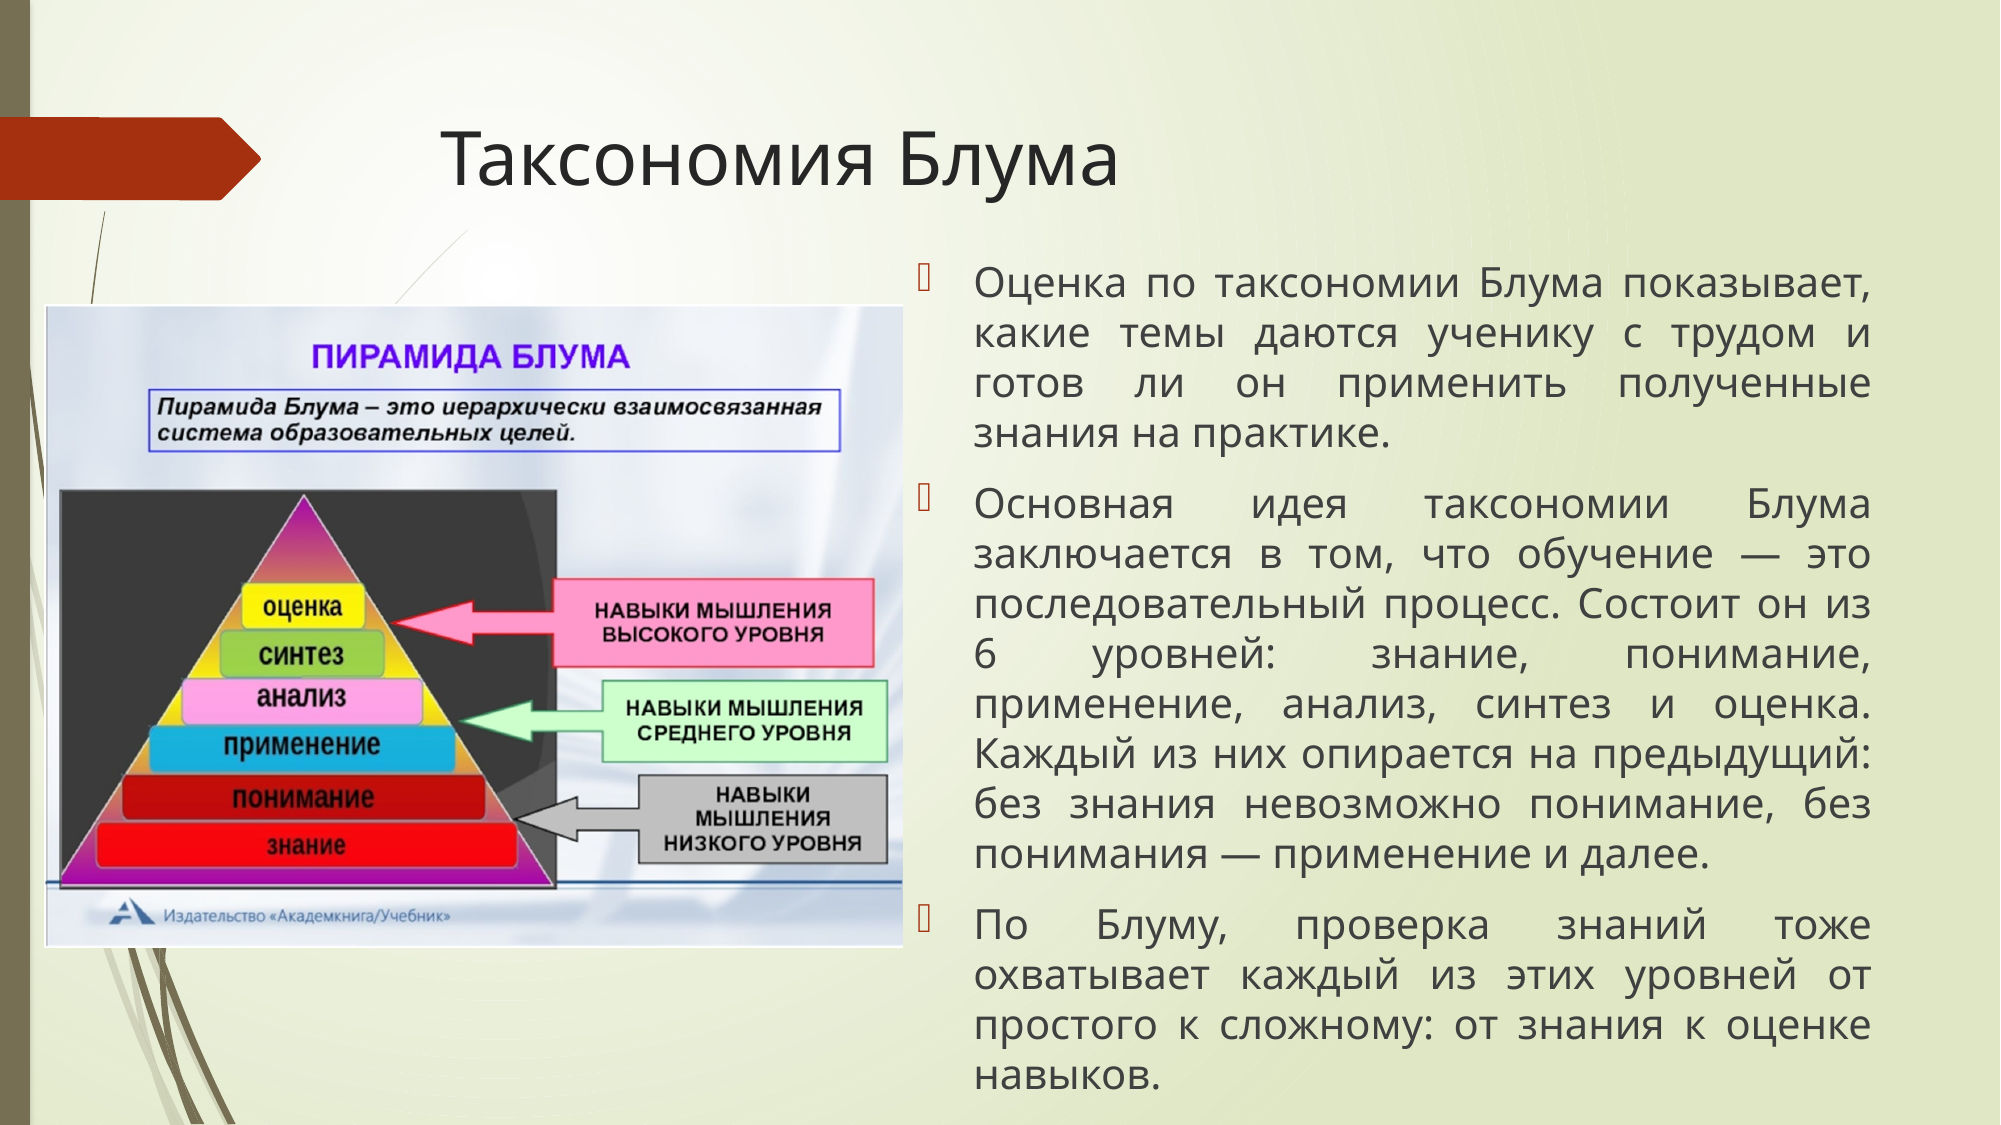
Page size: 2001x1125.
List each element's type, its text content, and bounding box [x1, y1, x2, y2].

title Таксономия Блума [425, 102, 1888, 304]
picture [44, 304, 903, 948]
list Оценка по таксономии Блума показывает, какие темы даются ученику с трудом и готов ли он применить полученные знания на практике. Основная идея таксономии Блума заключается в том, что обучение — это последовательный процесс. Состоит он из 6 уровней: знание, понимание, применение, анализ, синтез и оценка. Каждый из них опирается на предыдущий: без знания невозможно понимание, без понимания — применение и далее. По Блуму, проверка знаний тоже охватывает каждый из этих уровней от простого к сложному: от знания к оценке навыков. [902, 248, 1888, 970]
